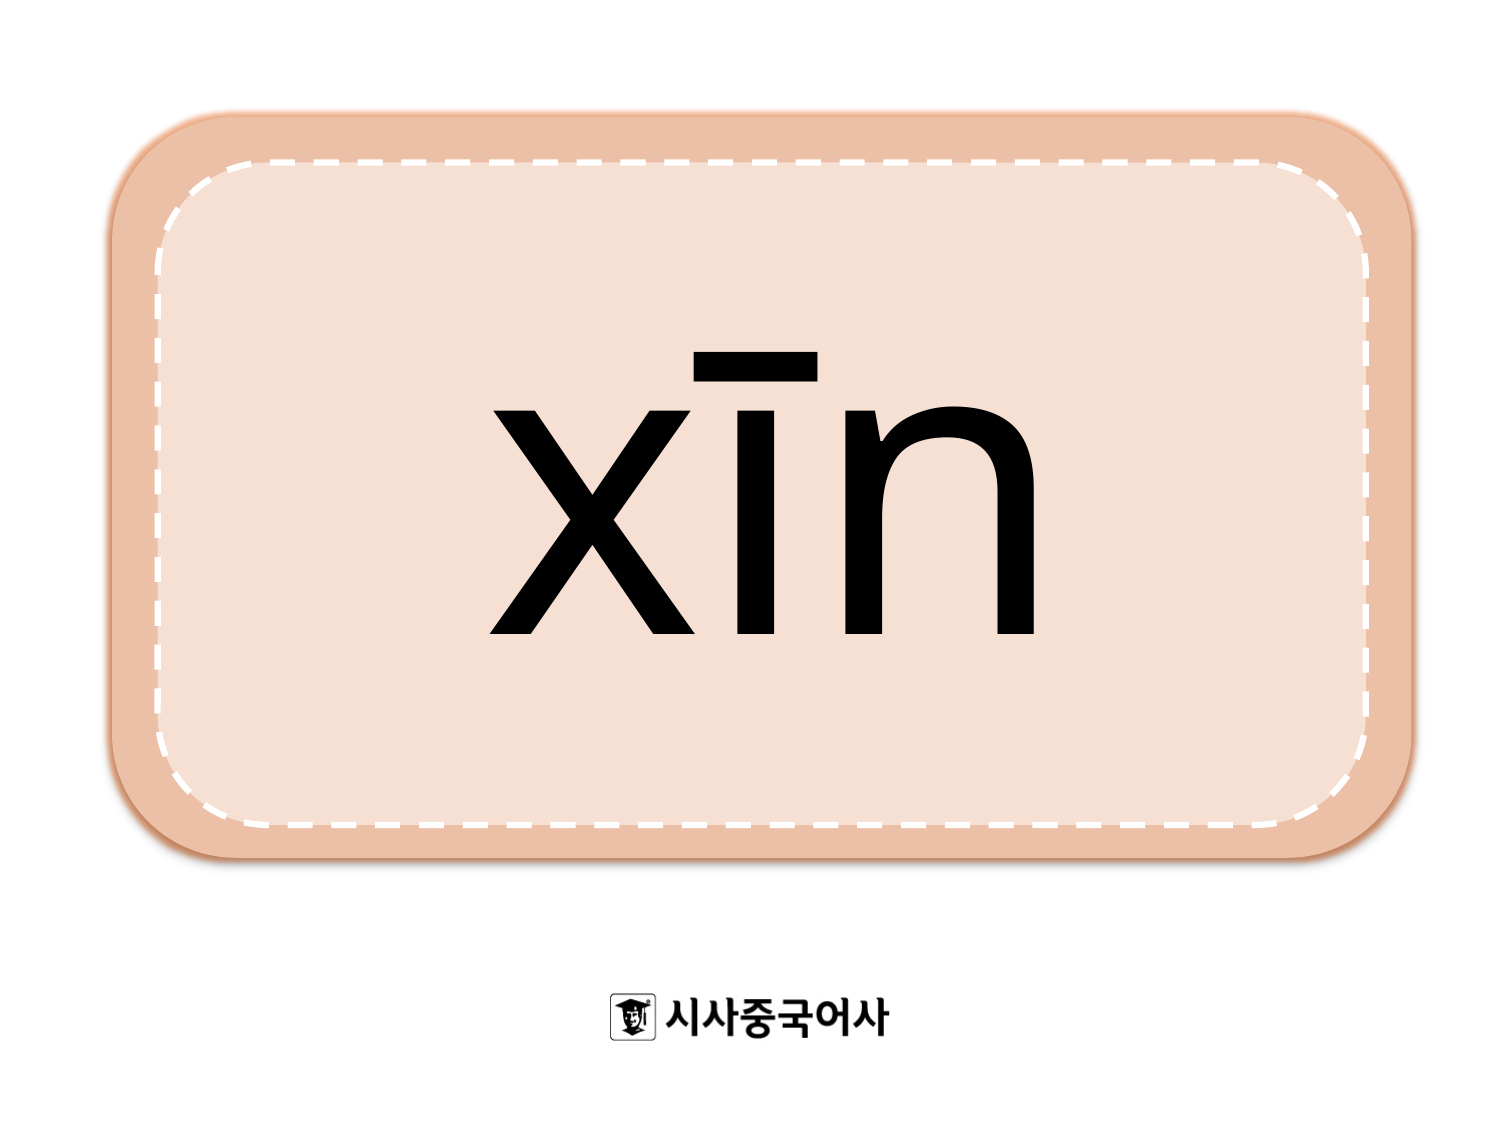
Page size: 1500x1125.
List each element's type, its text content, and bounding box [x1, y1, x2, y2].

picture [602, 987, 898, 1047]
text_box xīn [171, 136, 1380, 799]
